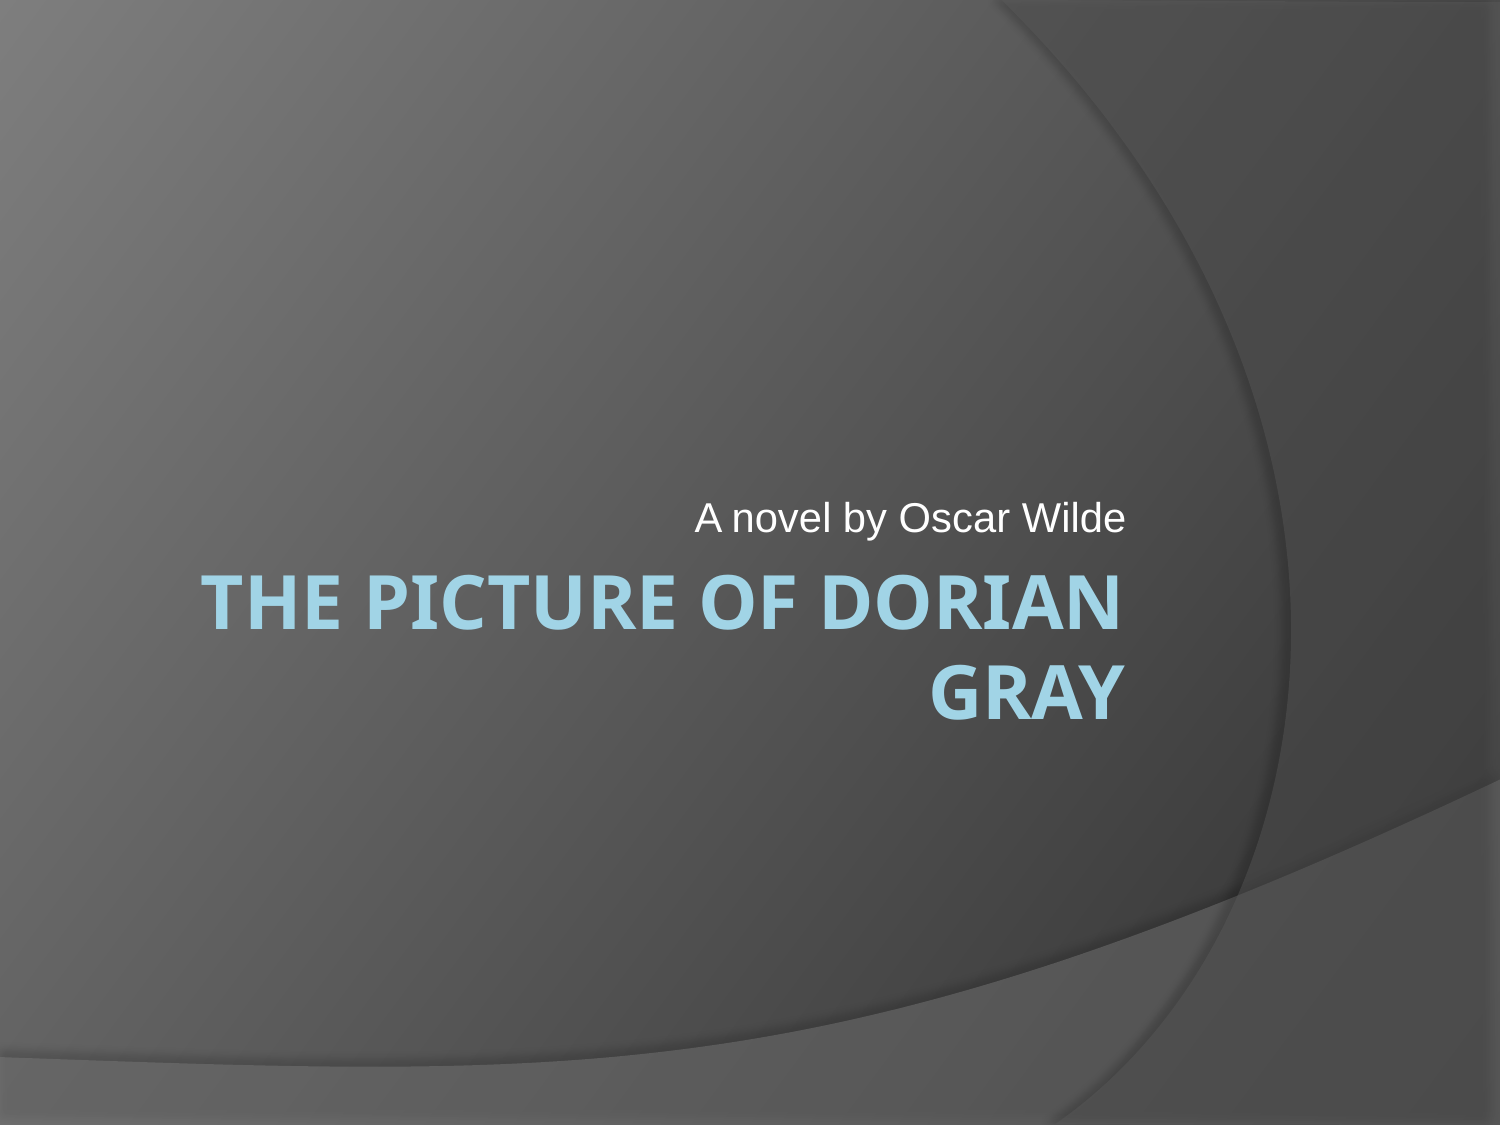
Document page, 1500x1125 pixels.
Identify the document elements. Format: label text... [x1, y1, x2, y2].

subtitle A novel by Oscar Wilde [71, 253, 1134, 541]
title The Picture of Dorian Gray [70, 547, 1134, 925]
